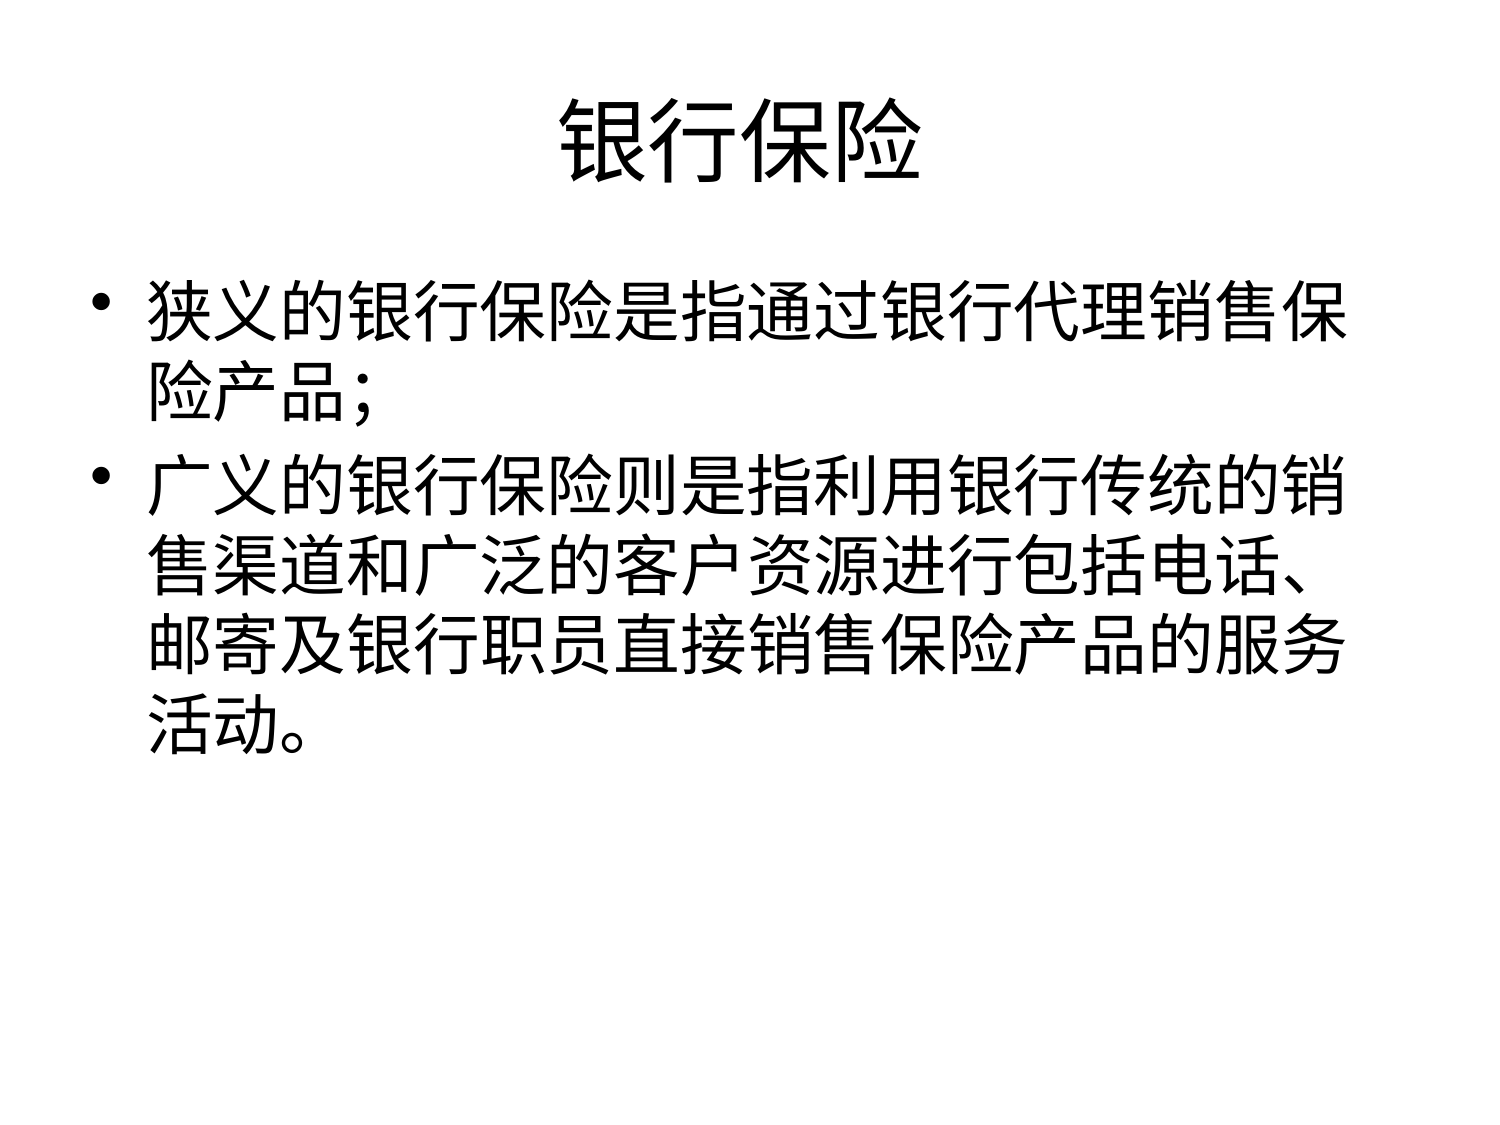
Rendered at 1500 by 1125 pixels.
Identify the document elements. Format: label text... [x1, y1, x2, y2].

list 狭义的银行保险是指通过银行代理销售保险产品； 广义的银行保险则是指利用银行传统的销售渠道和广泛的客户资源进行包括电话、邮寄及银行职员直接销售保险产品的服务活动。 [75, 262, 1425, 1005]
title 银行保险 [75, 45, 1425, 233]
